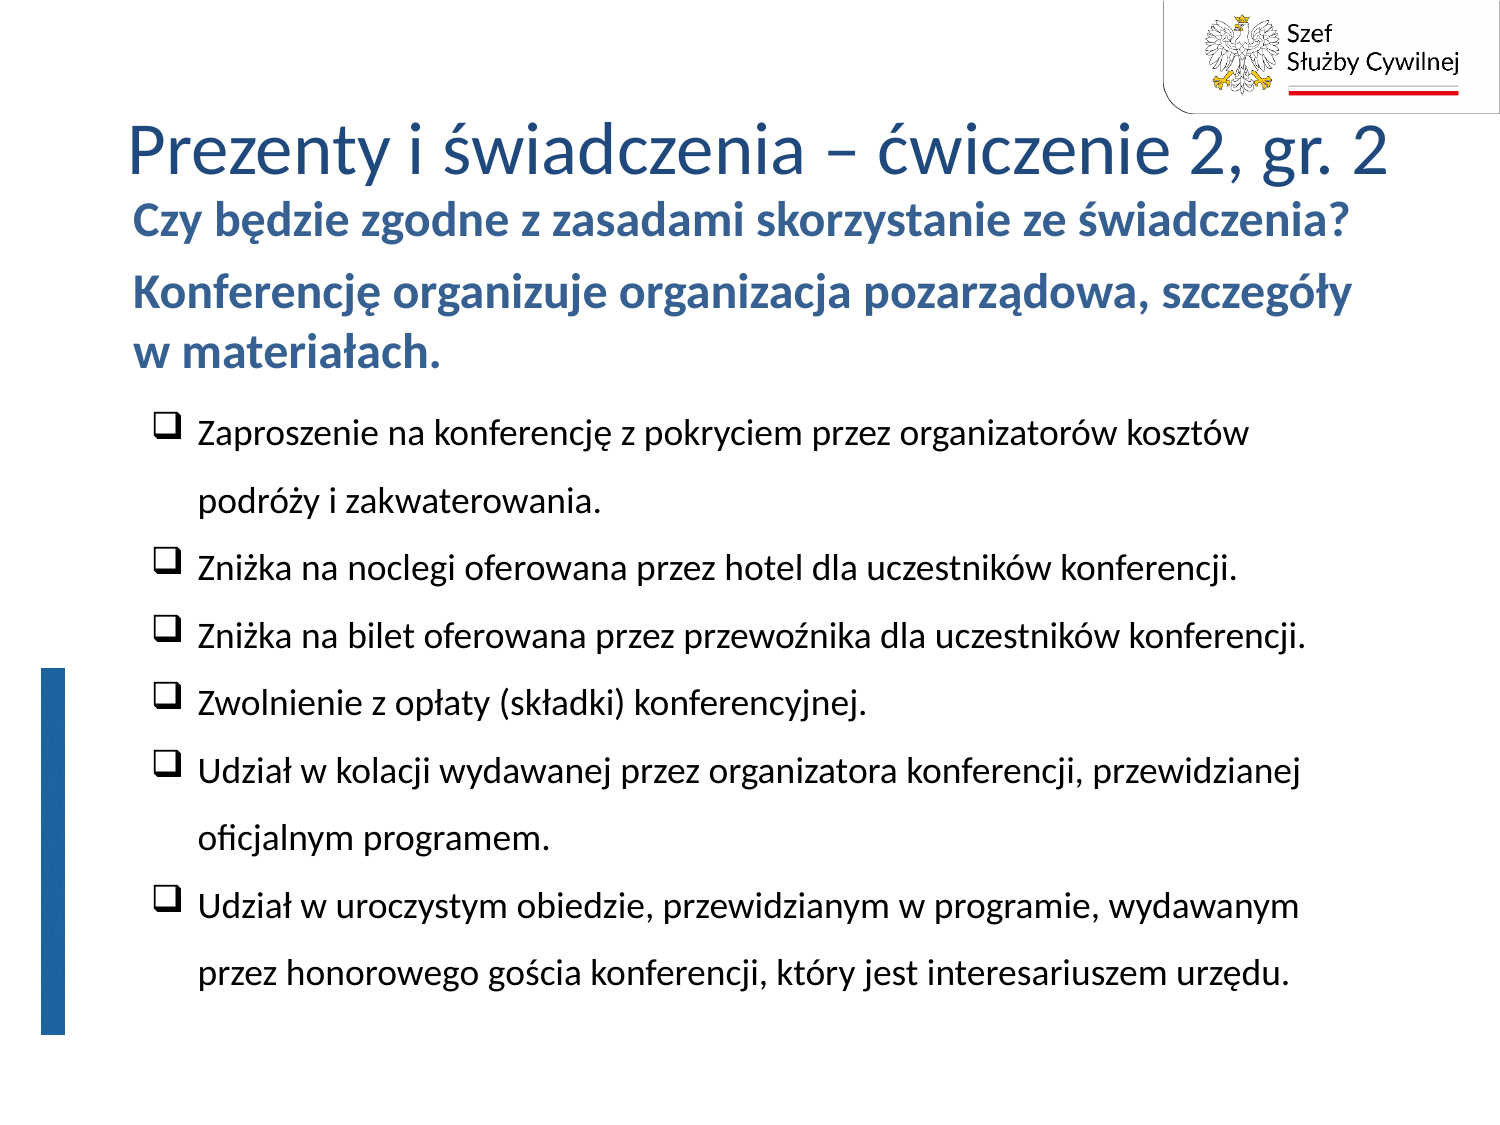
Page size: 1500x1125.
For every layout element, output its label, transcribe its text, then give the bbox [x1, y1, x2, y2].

title Prezenty i świadczenia – ćwiczenie 2, gr. 2 [50, 91, 1468, 217]
text_box Czy będzie zgodne z zasadami skorzystanie ze świadczenia? Konferencję organizuje organizacja pozarządowa, szczegóły w materiałach. [118, 179, 1383, 387]
picture [41, 668, 65, 1035]
text_box Zaproszenie na konferencję z pokryciem przez organizatorów kosztów podróży i zakwaterowania. Zniżka na noclegi oferowana przez hotel dla uczestników konferencji. Zniżka na bilet oferowana przez przewoźnika dla uczestników konferencji. Zwolnienie z opłaty (składki) konferencyjnej. Udział w kolacji wydawanej przez organizatora konferencji, przewidzianej oficjalnym programem. Udział w uroczystym obiedzie, przewidzianym w programie, wydawanym przez honorowego gościa konferencji, który jest interesariuszem urzędu. [136, 378, 1383, 1001]
picture [1163, 0, 1500, 114]
